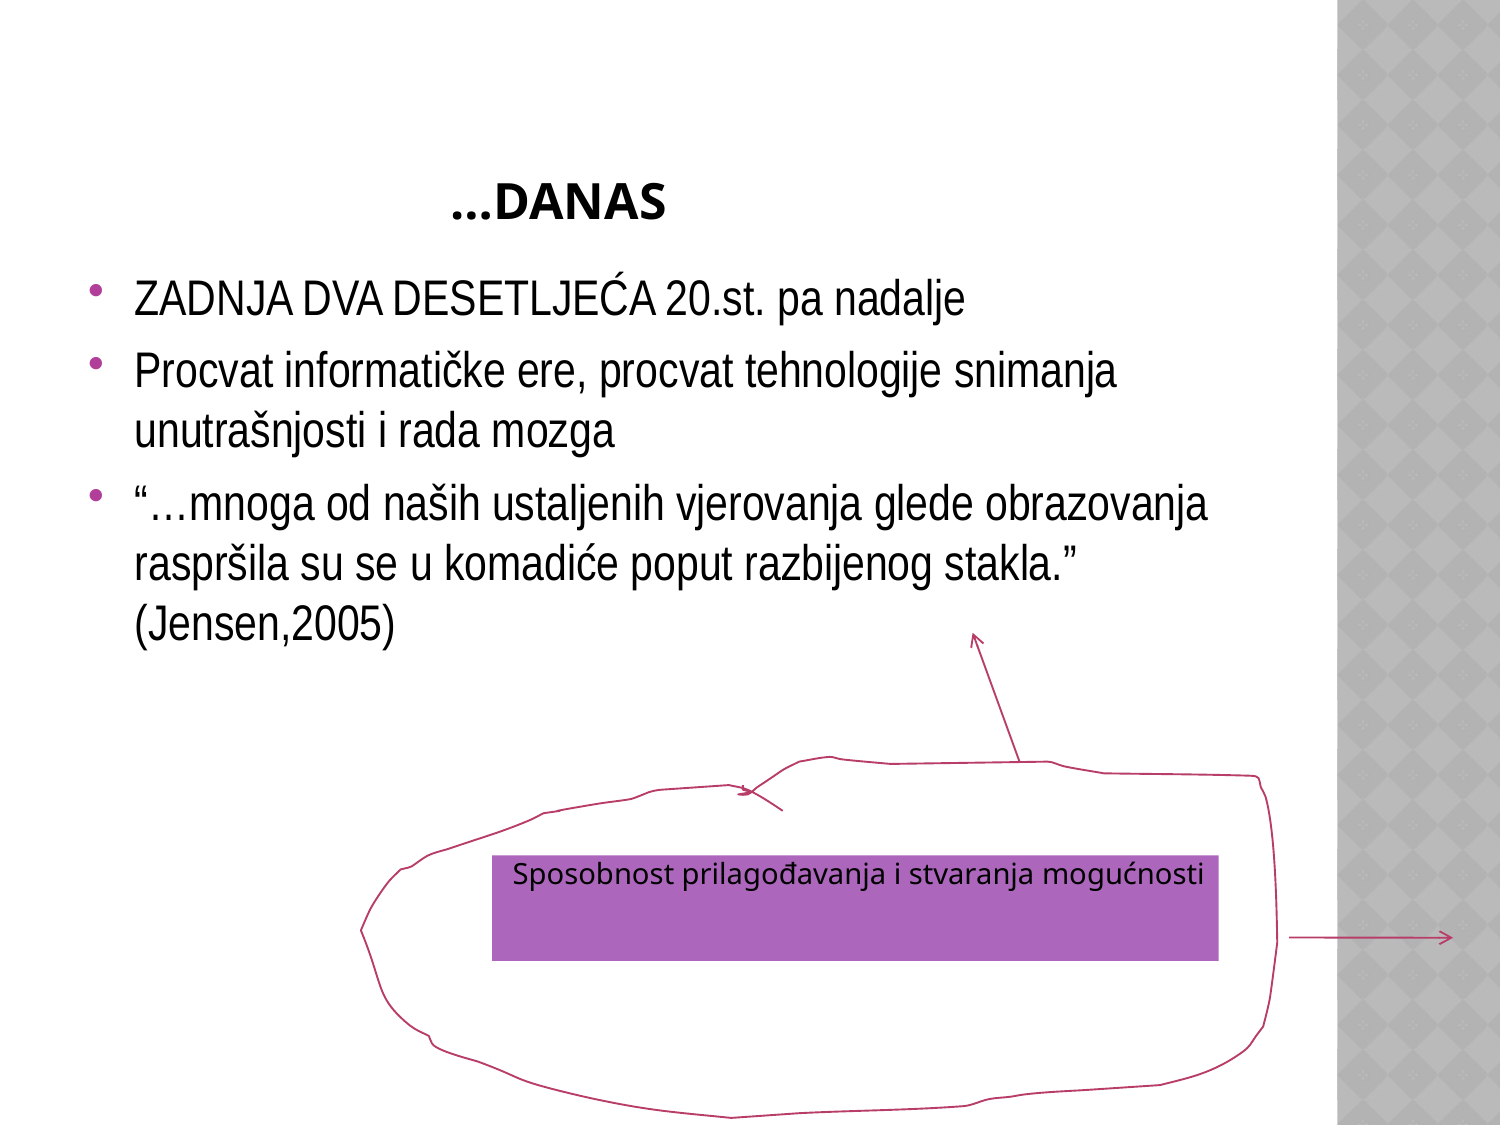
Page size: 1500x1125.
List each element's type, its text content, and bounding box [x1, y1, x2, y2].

text_box [360, 755, 1279, 1119]
list ZADNJA DVA DESETLJEĆA 20.st. pa nadalje Procvat informatičke ere, procvat tehnologije snimanja unutrašnjosti i rada mozga “…mnoga od naših ustaljenih vjerovanja glede obrazovanja raspršila su se u komadiće poput razbijenog stakla.” (Jensen,2005) [75, 257, 1263, 750]
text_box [931, 673, 1061, 722]
title …DANAS [75, 37, 1043, 230]
